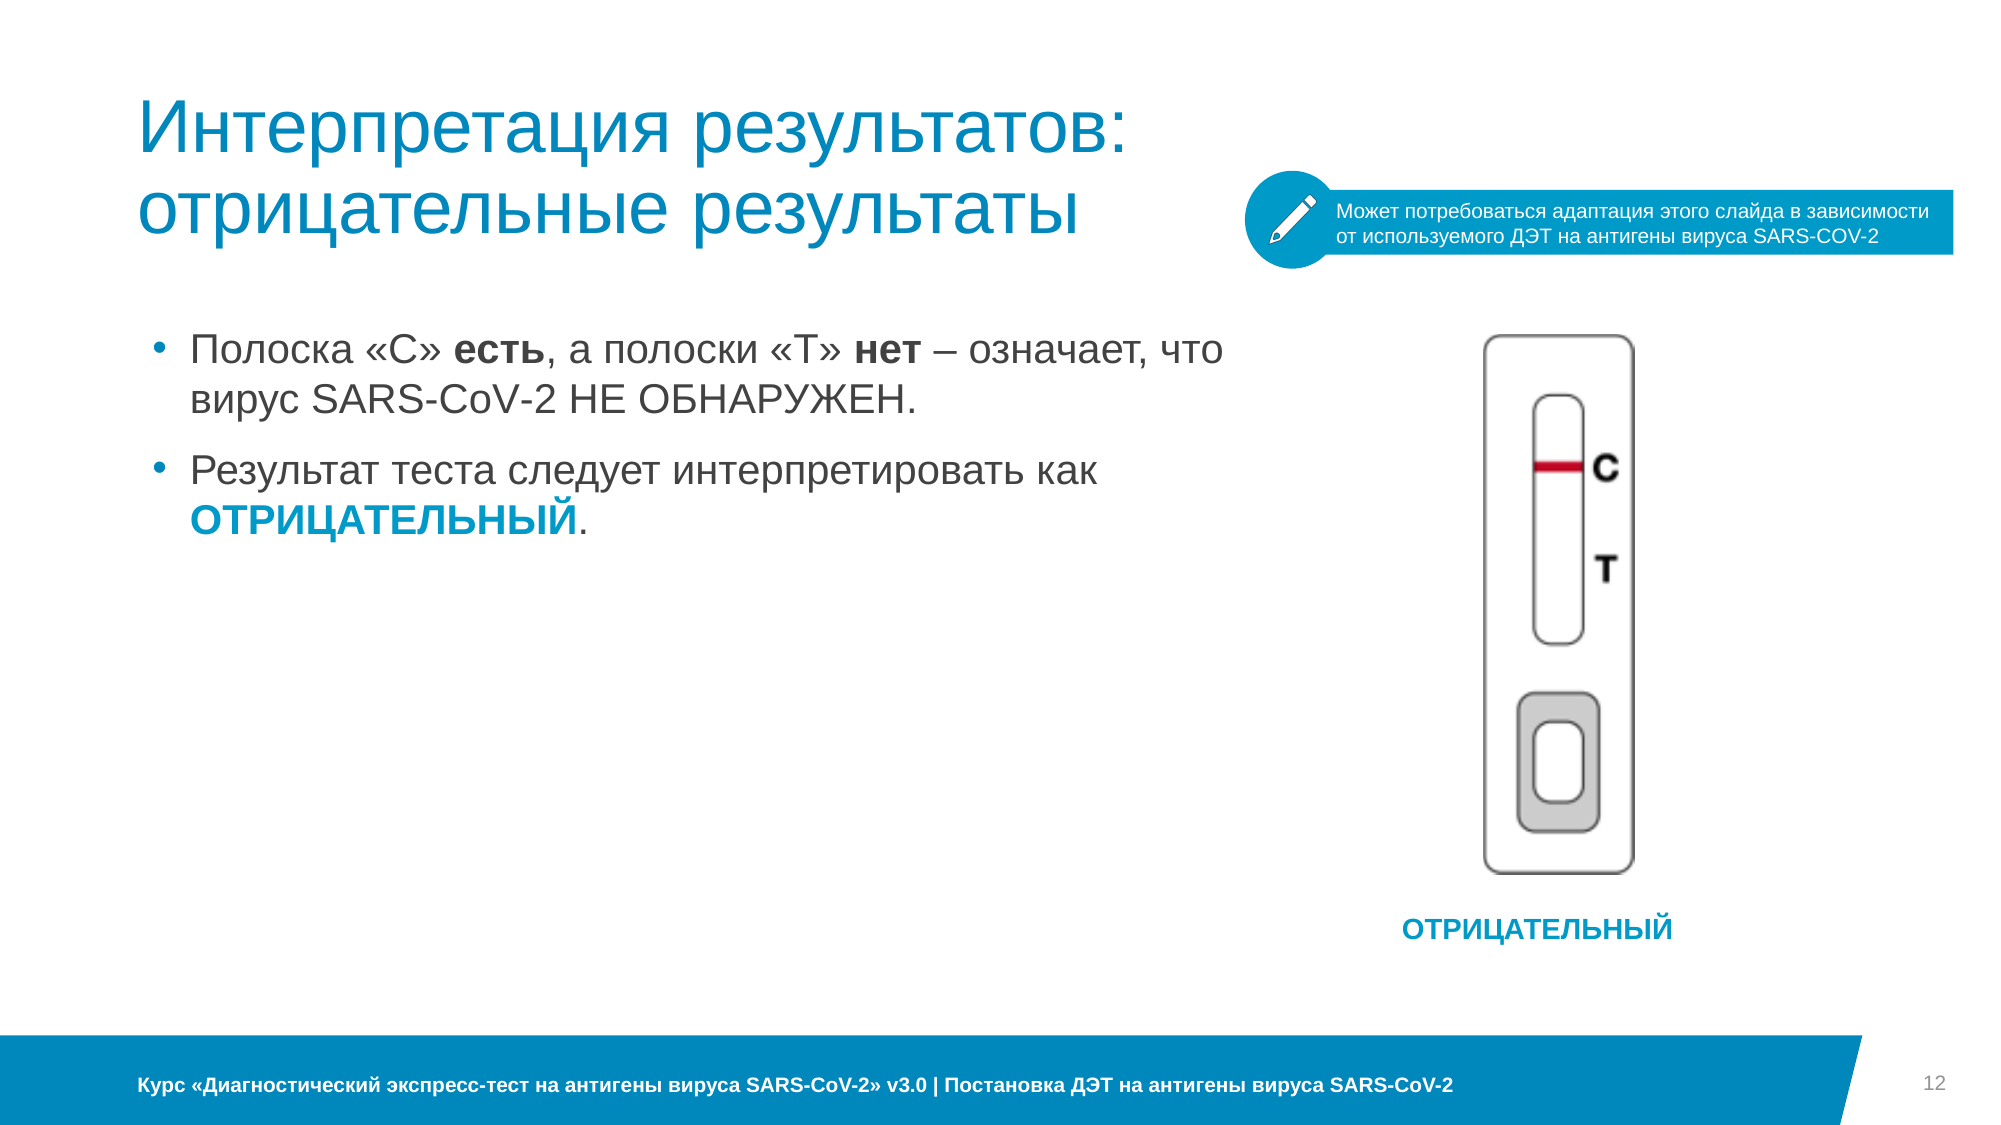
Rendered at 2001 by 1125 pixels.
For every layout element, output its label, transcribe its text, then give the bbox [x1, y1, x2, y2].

list Полоска «C» есть, а полоски «T» нет – означает, что вирус SARS‑CoV‑2 НЕ ОБНАРУЖЕН. Результат теста следует интерпретировать как ОТРИЦАТЕЛЬНЫЙ. [137, 314, 1300, 717]
footer Курс «Диагностический экспресс-тест на антигены вируса SARS-CoV-2» v3.0 | Постановка ДЭТ на антигены вируса SARS-CoV-2 [137, 1042, 1845, 1125]
text_box Интерпретация результатов: отрицательные результаты [137, 95, 1863, 251]
slide_number 12 [1862, 1035, 1947, 1125]
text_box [1244, 170, 1954, 269]
picture [1483, 334, 1635, 875]
text_box ОТРИЦАТЕЛЬНЫЙ [1387, 903, 1731, 953]
